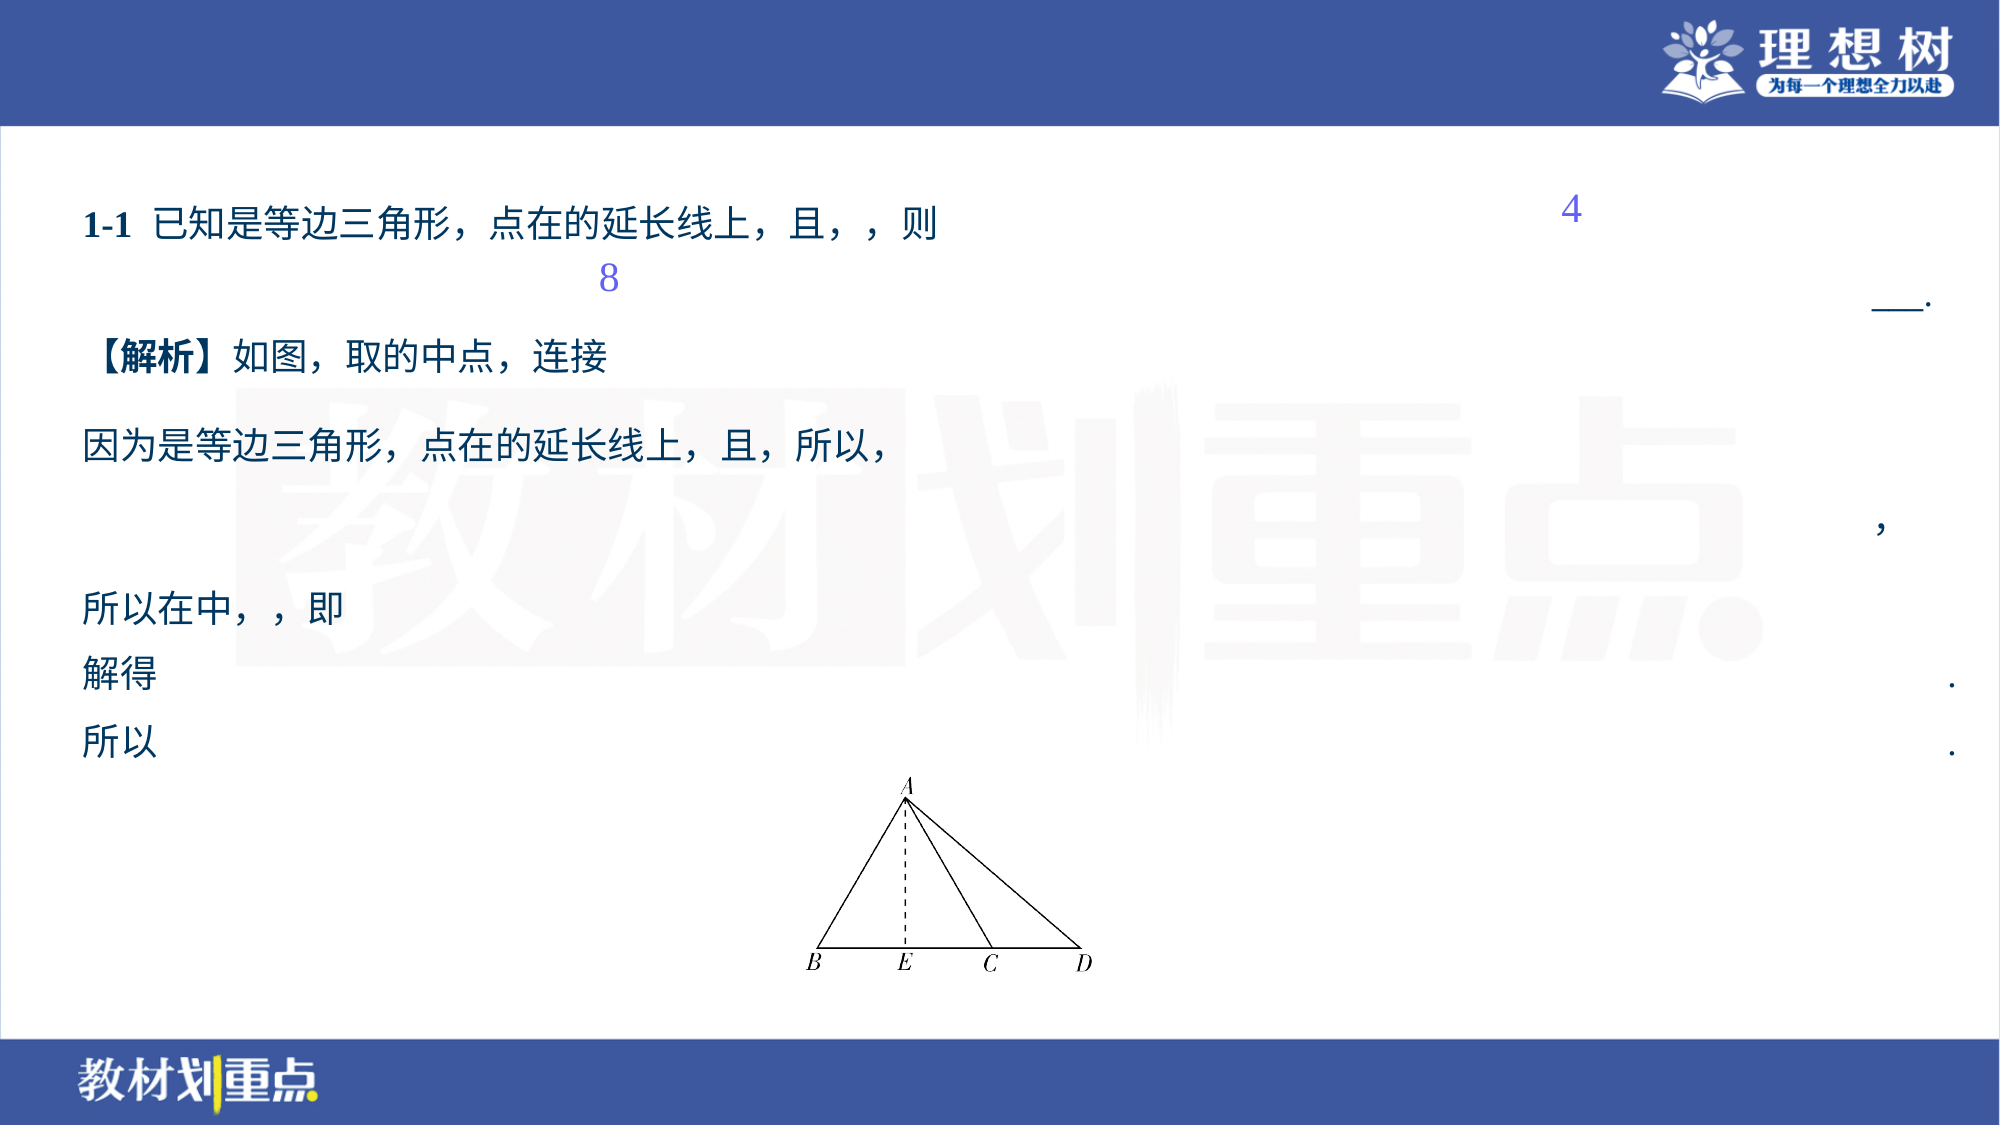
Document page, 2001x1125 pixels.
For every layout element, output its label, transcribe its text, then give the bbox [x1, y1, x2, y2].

text_box 8 [583, 247, 635, 298]
text_box 4 [1546, 178, 1598, 229]
picture [0, 0, 2000, 1125]
